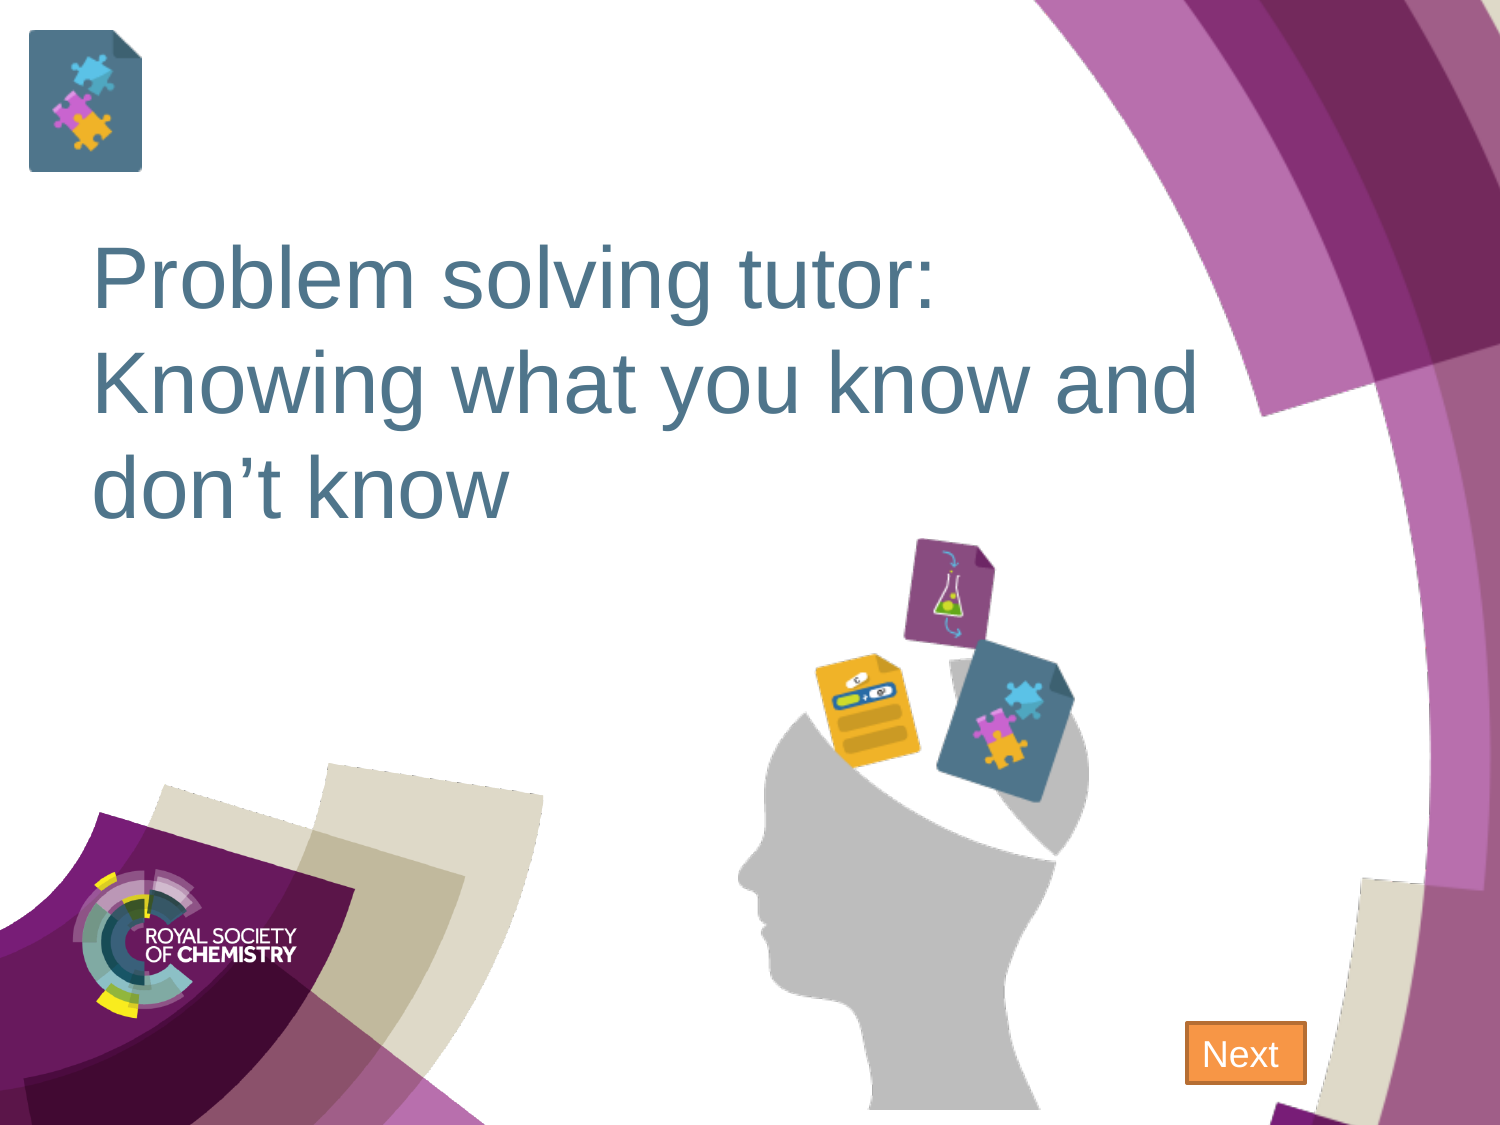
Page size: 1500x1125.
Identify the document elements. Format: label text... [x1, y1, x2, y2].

text_box Next [1185, 1021, 1307, 1085]
title Problem solving tutor: Knowing what you know and don’t know [76, 195, 1352, 563]
picture [29, 30, 143, 172]
picture [0, 0, 1500, 1125]
